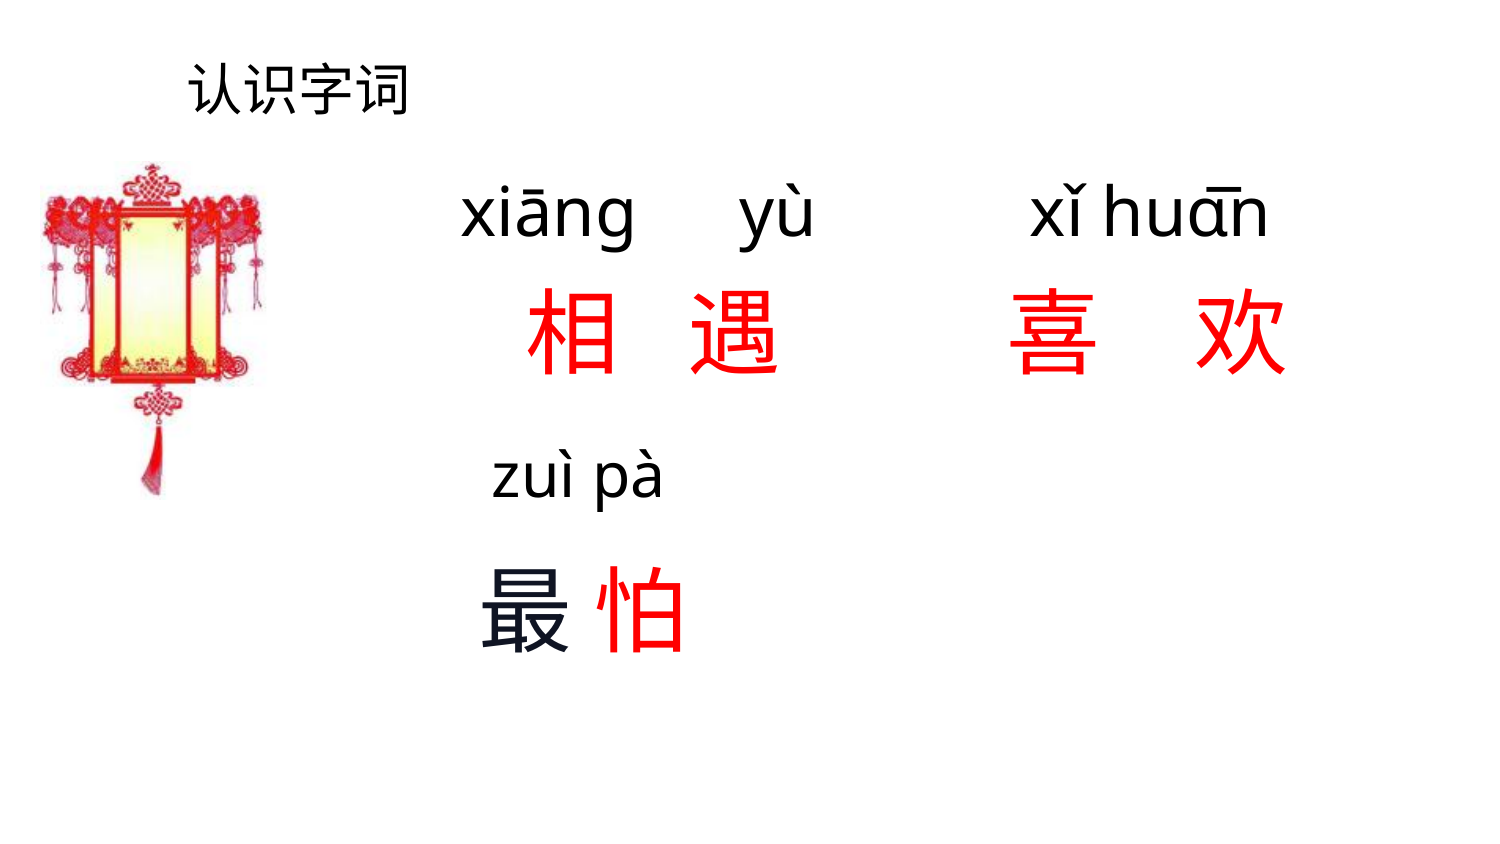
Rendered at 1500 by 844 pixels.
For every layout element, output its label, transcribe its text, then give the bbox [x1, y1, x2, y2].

text_box 最 怕 [467, 545, 699, 670]
text_box 一 [1194, 161, 1250, 218]
text_box 喜 欢 [995, 268, 1300, 393]
text_box zuì pà [480, 429, 727, 516]
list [40, 161, 268, 500]
text_box 相 [513, 268, 631, 392]
text_box 认识字词 [174, 48, 449, 128]
text_box xiānɡ yù [449, 161, 829, 256]
text_box xǐ huɑn [1018, 161, 1284, 256]
text_box 遇 [676, 268, 824, 393]
